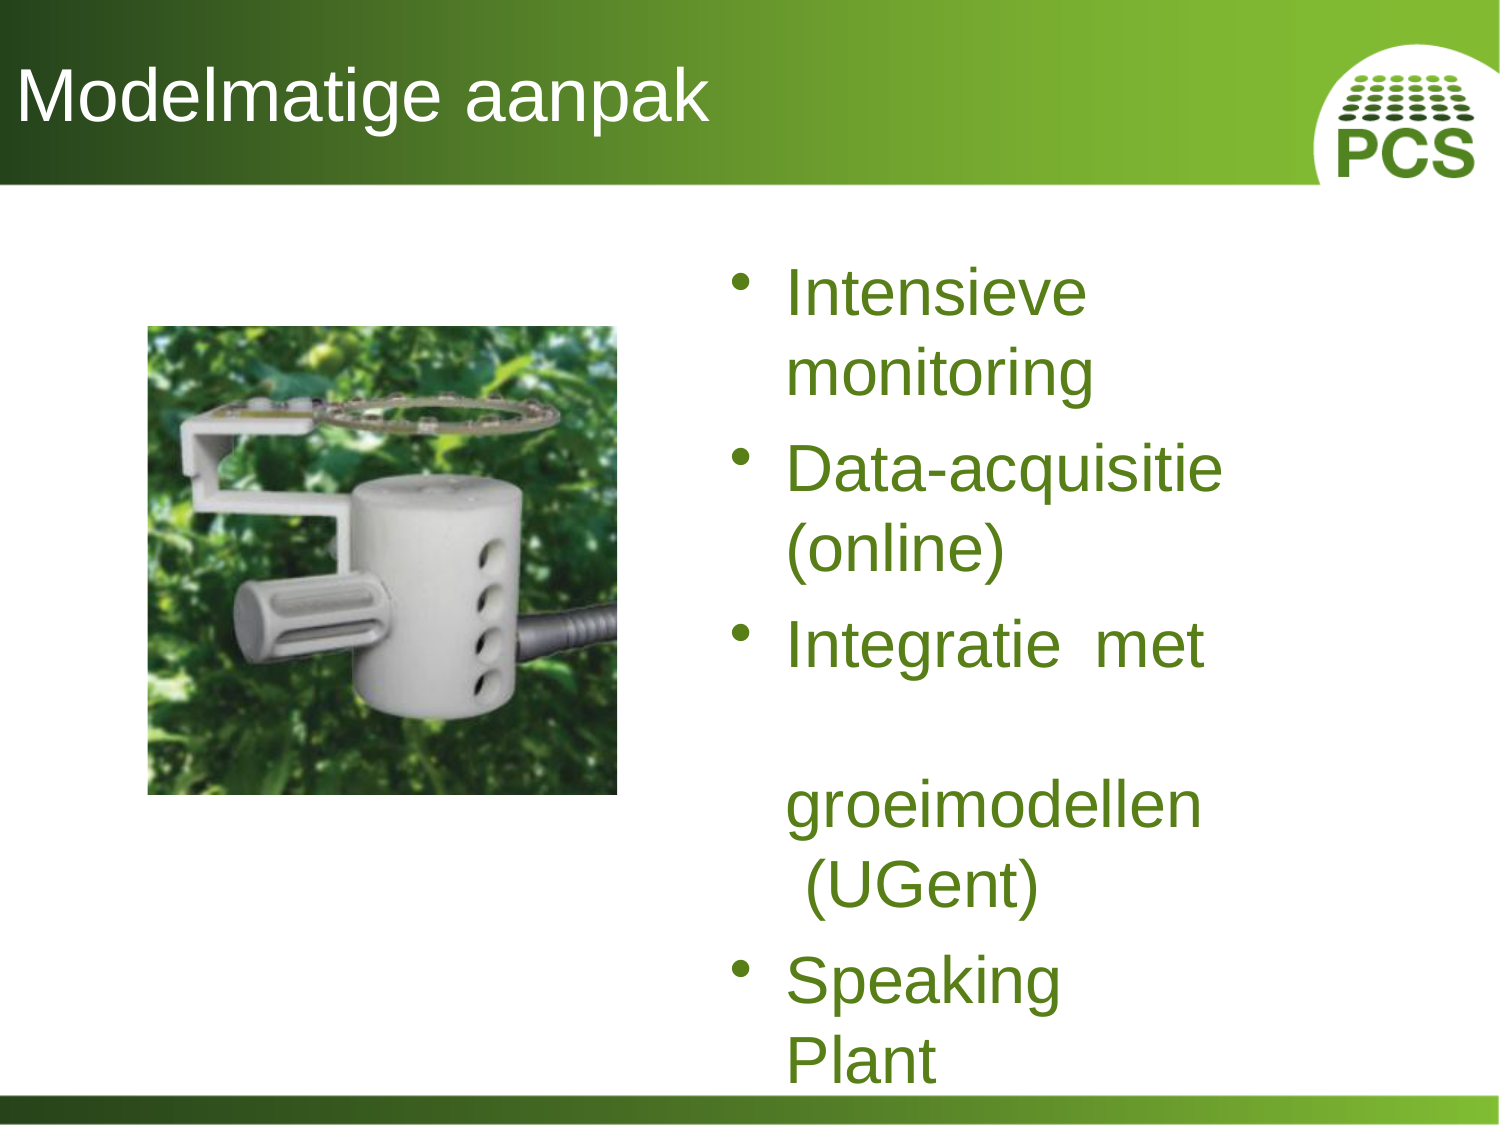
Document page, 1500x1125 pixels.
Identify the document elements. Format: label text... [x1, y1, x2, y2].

picture [0, 0, 1500, 1125]
text_box Intensieve monitoring Data-acquisitie (online) Integratie met groeimodellen (UGent) Speaking Plant Testfase via Energie Bewust Boeren-project [101, 246, 1398, 1125]
title Modelmatige aanpak [12, 44, 714, 235]
